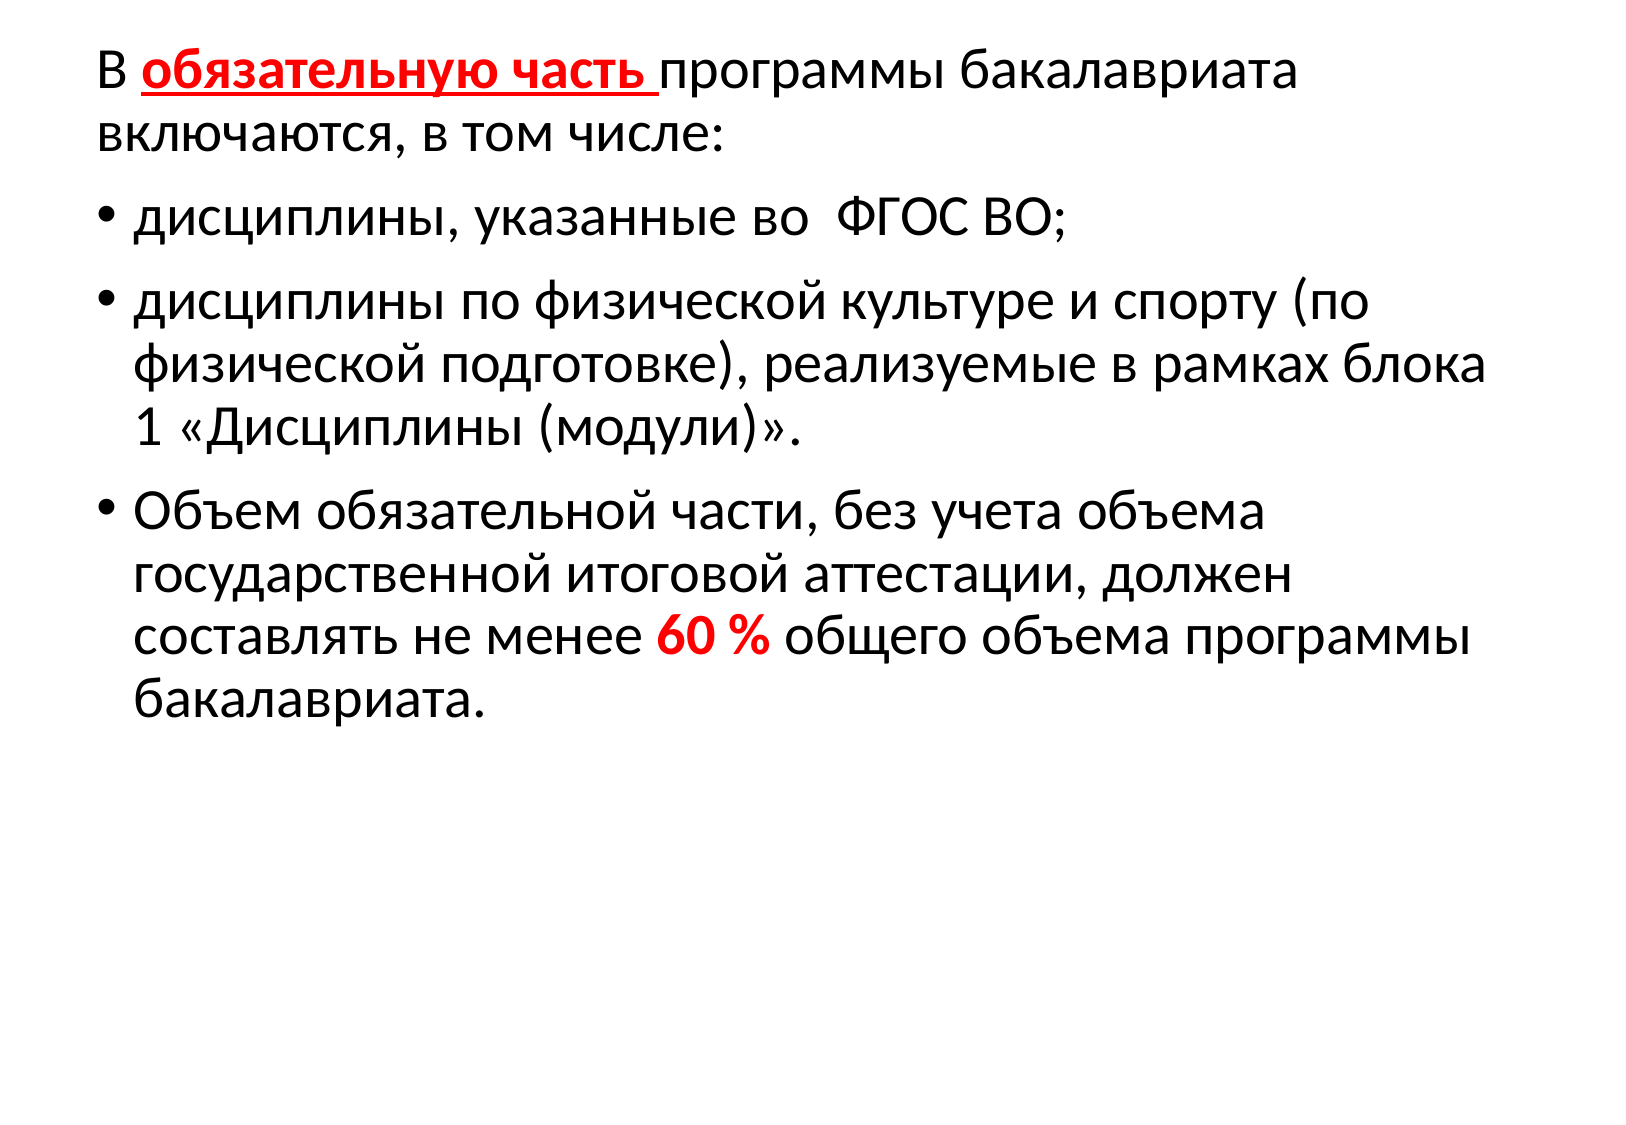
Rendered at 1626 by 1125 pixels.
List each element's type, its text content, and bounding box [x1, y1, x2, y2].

list В обязательную часть программы бакалавриата включаются, в том числе: дисциплины, указанные во ФГОС ВО; дисциплины по физической культуре и спорту (по физической подготовке), реализуемые в рамках блока 1 «Дисциплины (модули)». Объем обязательной части, без учета объема государственной итоговой аттестации, должен составлять не менее 60 % общего объема программы бакалавриата. [81, 31, 1544, 1005]
